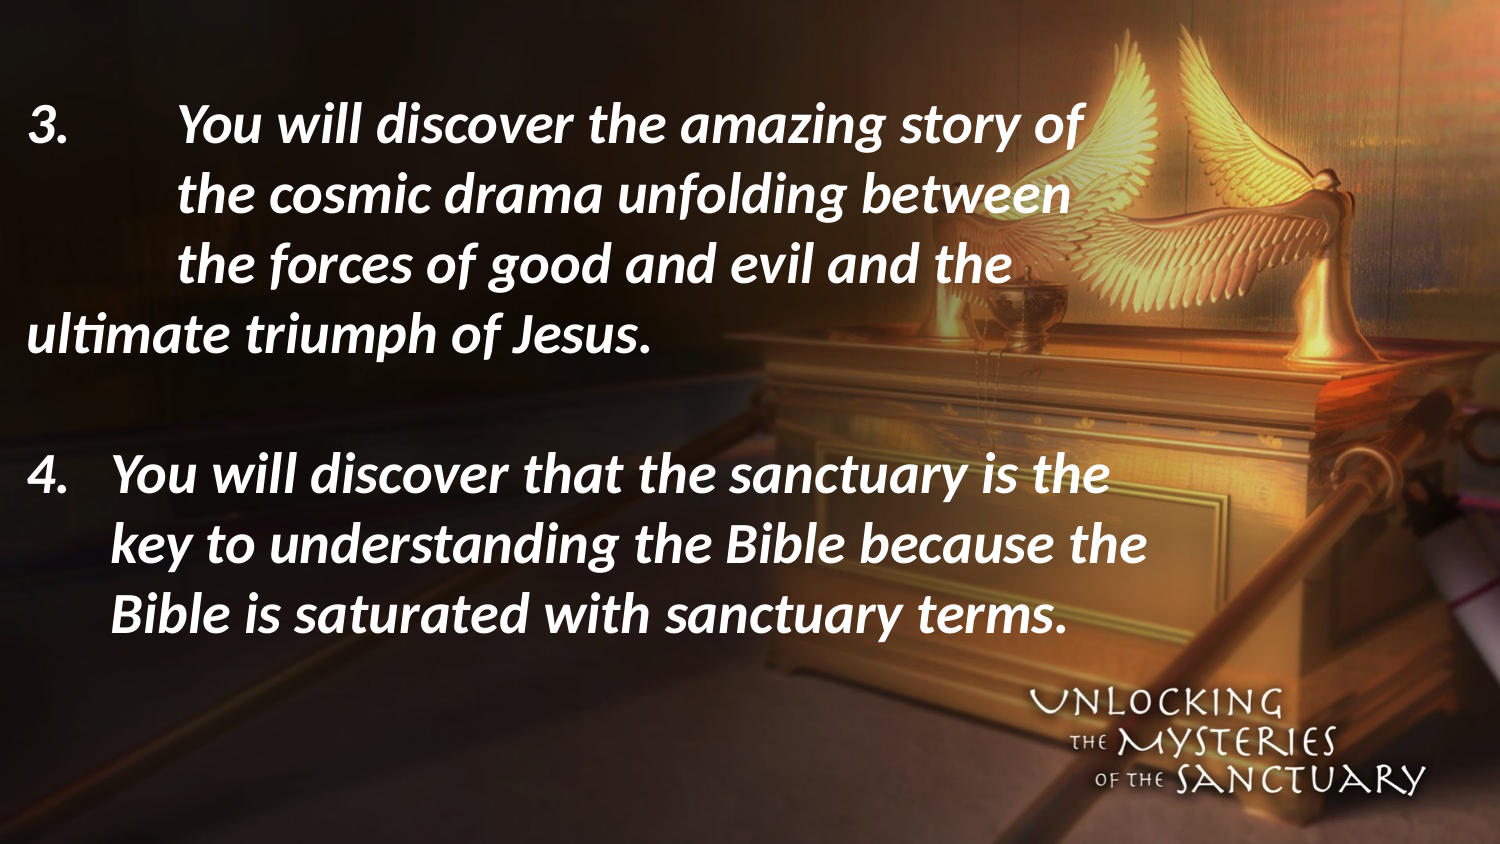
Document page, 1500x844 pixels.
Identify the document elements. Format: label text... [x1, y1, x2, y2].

text_box 3. You will discover the amazing story of the cosmic drama unfolding between the forces of good and evil and the ultimate triumph of Jesus. You will discover that the sanctuary is the key to understanding the Bible because the Bible is saturated with sanctuary terms. [11, 7, 1172, 653]
picture [0, 0, 1500, 844]
